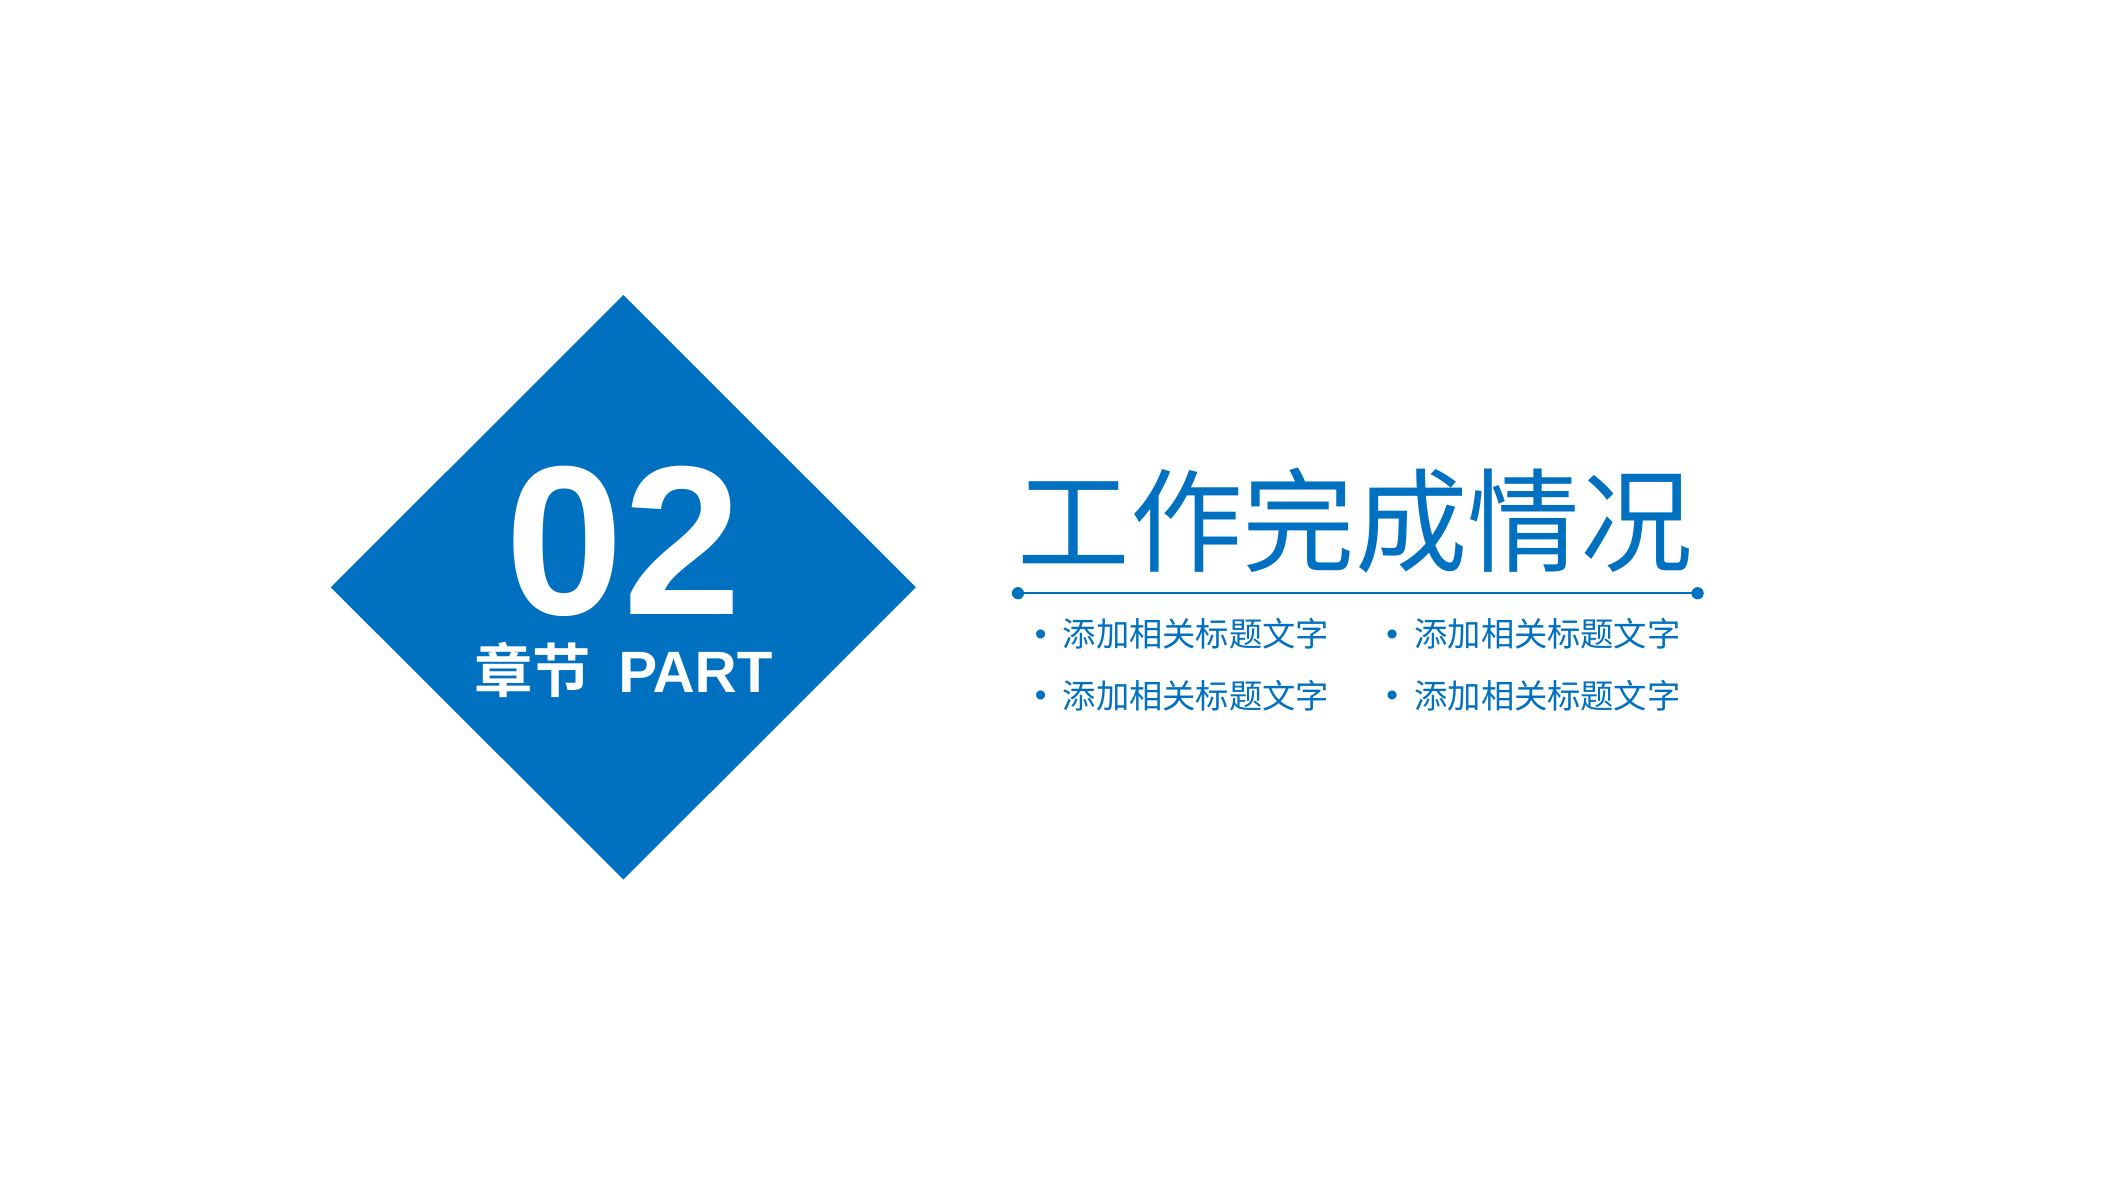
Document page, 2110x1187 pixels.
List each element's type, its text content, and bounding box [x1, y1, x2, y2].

text_box 添加相关标题文字 [1371, 667, 1696, 723]
text_box 02 [484, 401, 763, 634]
text_box [330, 434, 484, 634]
text_box 添加相关标题文字 [1019, 606, 1344, 661]
text_box 添加相关标题文字 [1371, 606, 1696, 661]
text_box 工作完成情况 [1017, 450, 1751, 586]
text_box [517, 294, 730, 401]
text_box [448, 705, 799, 880]
text_box 添加相关标题文字 [1019, 667, 1344, 723]
text_box 章节 PART [339, 634, 908, 705]
text_box [763, 434, 916, 634]
